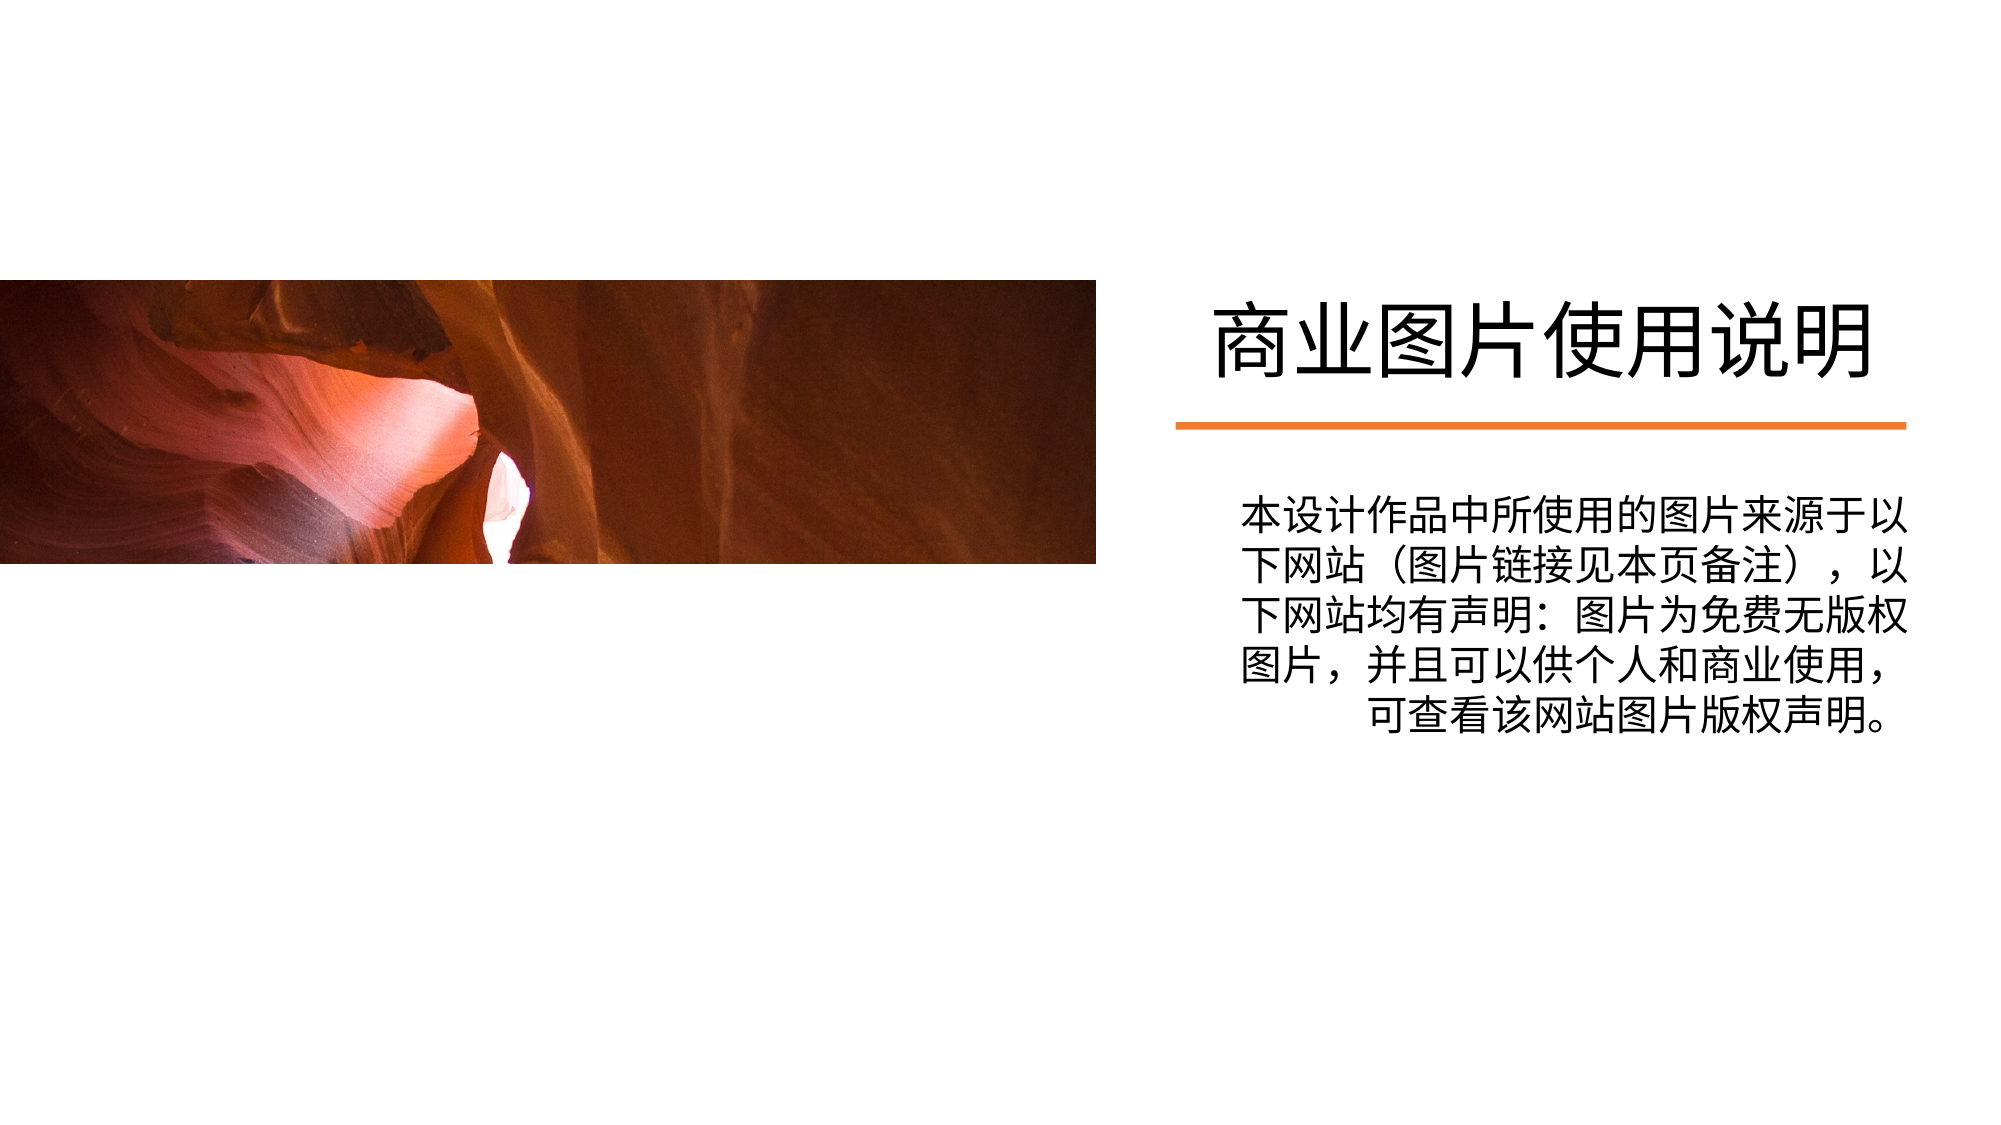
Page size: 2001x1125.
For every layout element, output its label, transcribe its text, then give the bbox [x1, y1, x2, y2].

text_box 本设计作品中所使用的图片来源于以下网站（图片链接见本页备注），以下网站均有声明：图片为免费无版权图片，并且可以供个人和商业使用，可查看该网站图片版权声明。 [1190, 481, 1924, 747]
text_box 商业图片使用说明 [1194, 280, 1891, 396]
picture [0, 280, 1096, 564]
text_box [1175, 421, 1907, 431]
